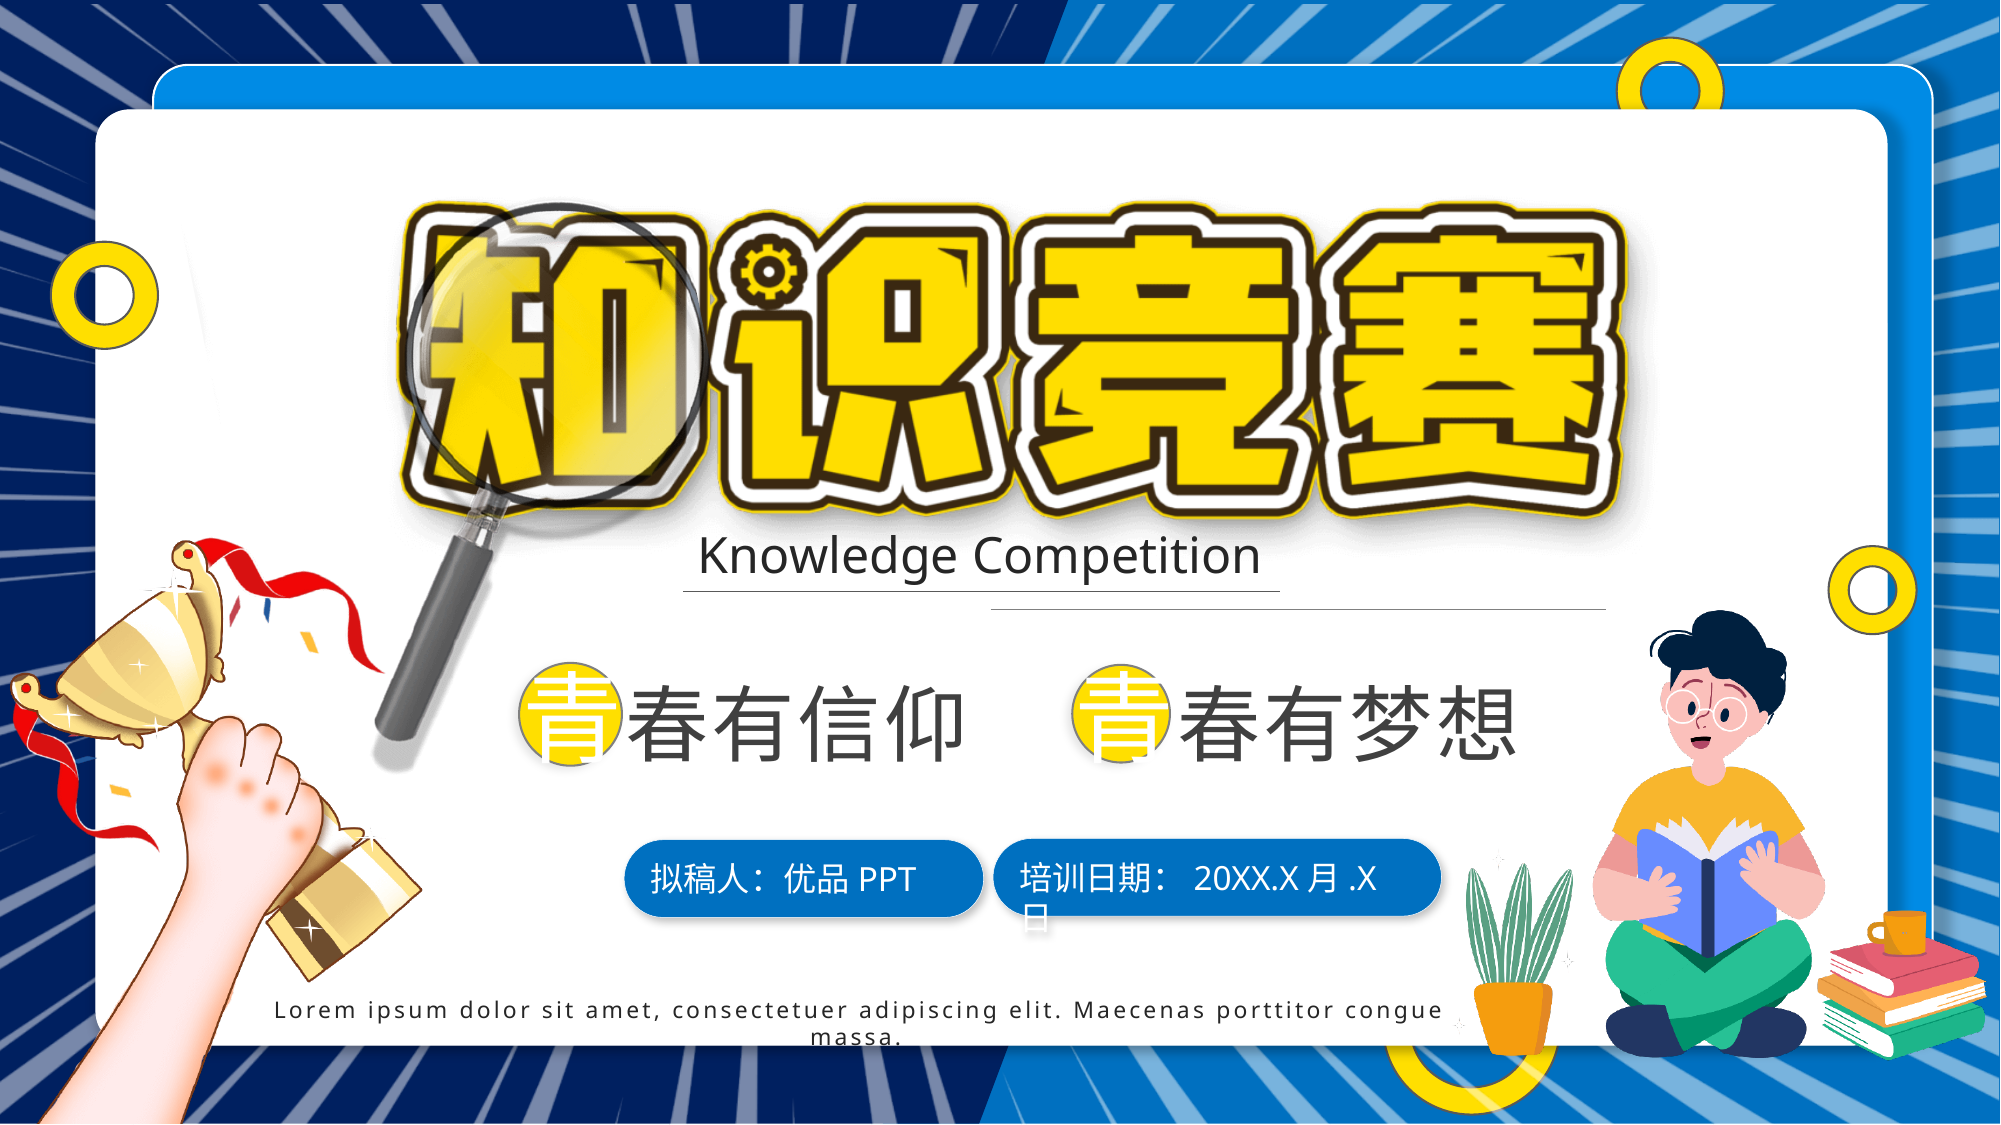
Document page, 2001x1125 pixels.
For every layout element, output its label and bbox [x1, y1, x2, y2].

text_box [1059, 648, 1567, 790]
text_box [0, 0, 2000, 4]
picture [0, 4, 2001, 1125]
text_box [683, 515, 1609, 610]
text_box [564, 648, 1029, 790]
